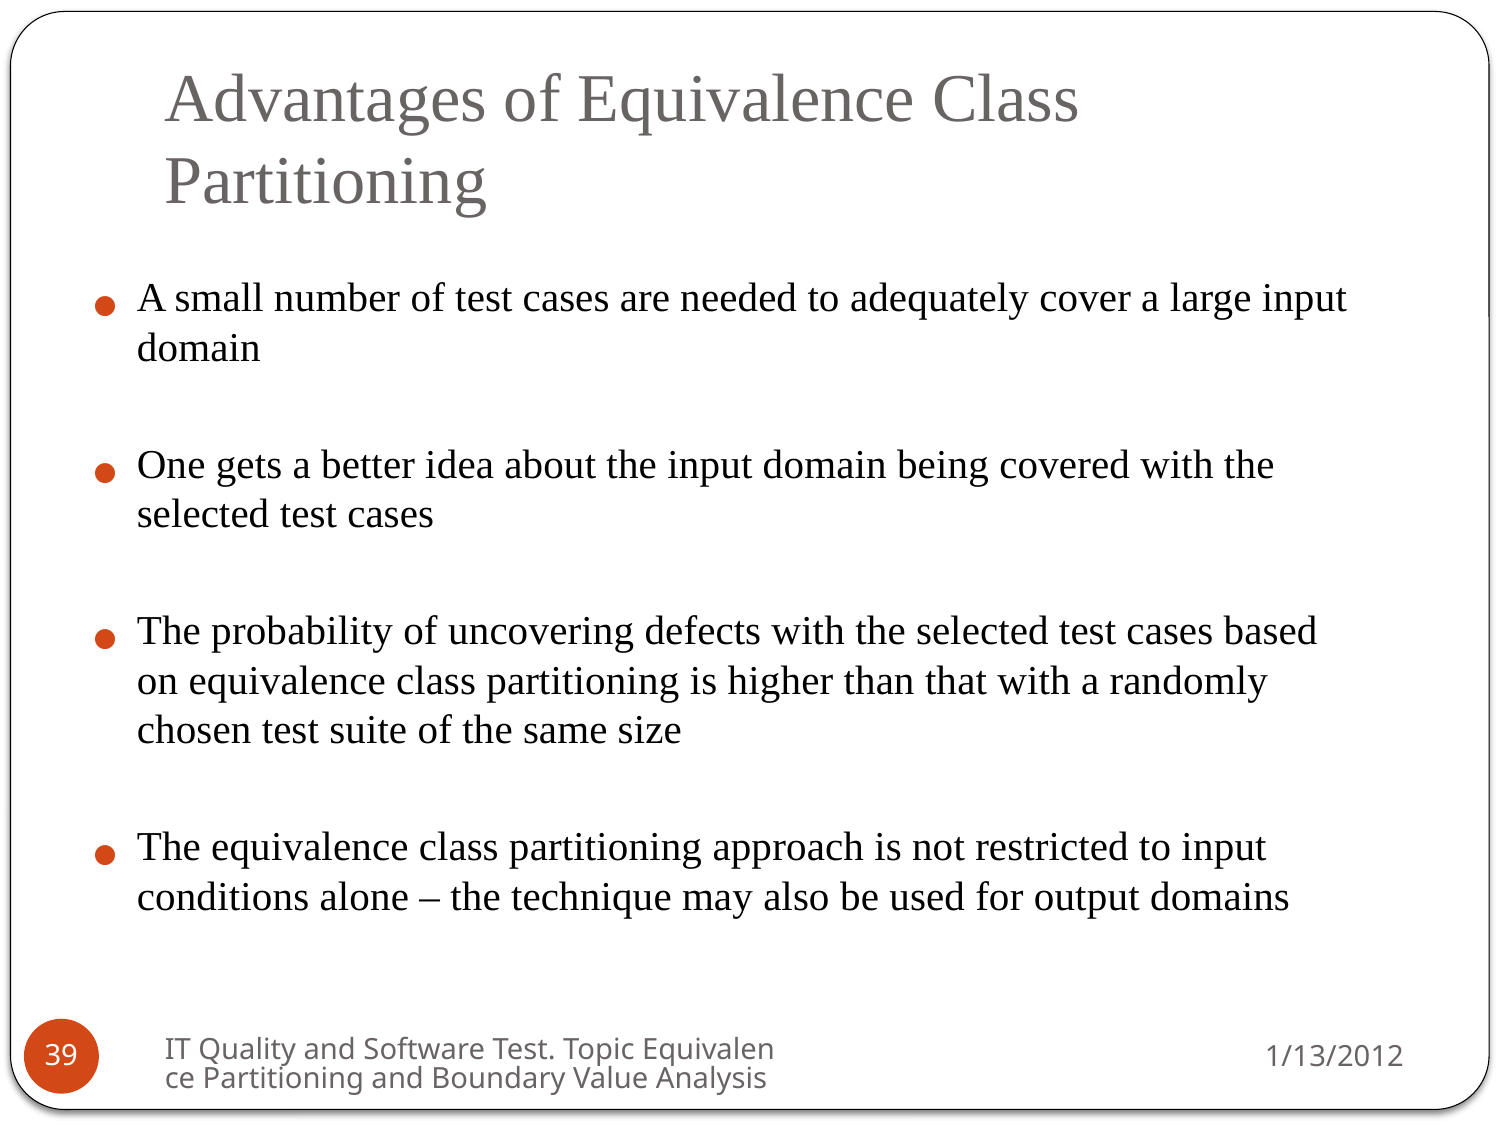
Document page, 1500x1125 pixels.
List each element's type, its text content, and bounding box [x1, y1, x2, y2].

footer IT Quality and Software Test. Topic Equivalence Partitioning and Boundary Value Analysis [150, 1012, 800, 1088]
list A small number of test cases are needed to adequately cover a large input domain One gets a better idea about the input domain being covered with the selected test cases The probability of uncovering defects with the selected test cases based on equivalence class partitioning is higher than that with a randomly chosen test suite of the same size The equivalence class partitioning approach is not restricted to input conditions alone – the technique may also be used for output domains [82, 257, 1383, 985]
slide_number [1012, 1015, 1419, 1094]
slide_number 39 [23, 1018, 99, 1094]
title Advantages of Equivalence Class Partitioning [150, 45, 1425, 233]
